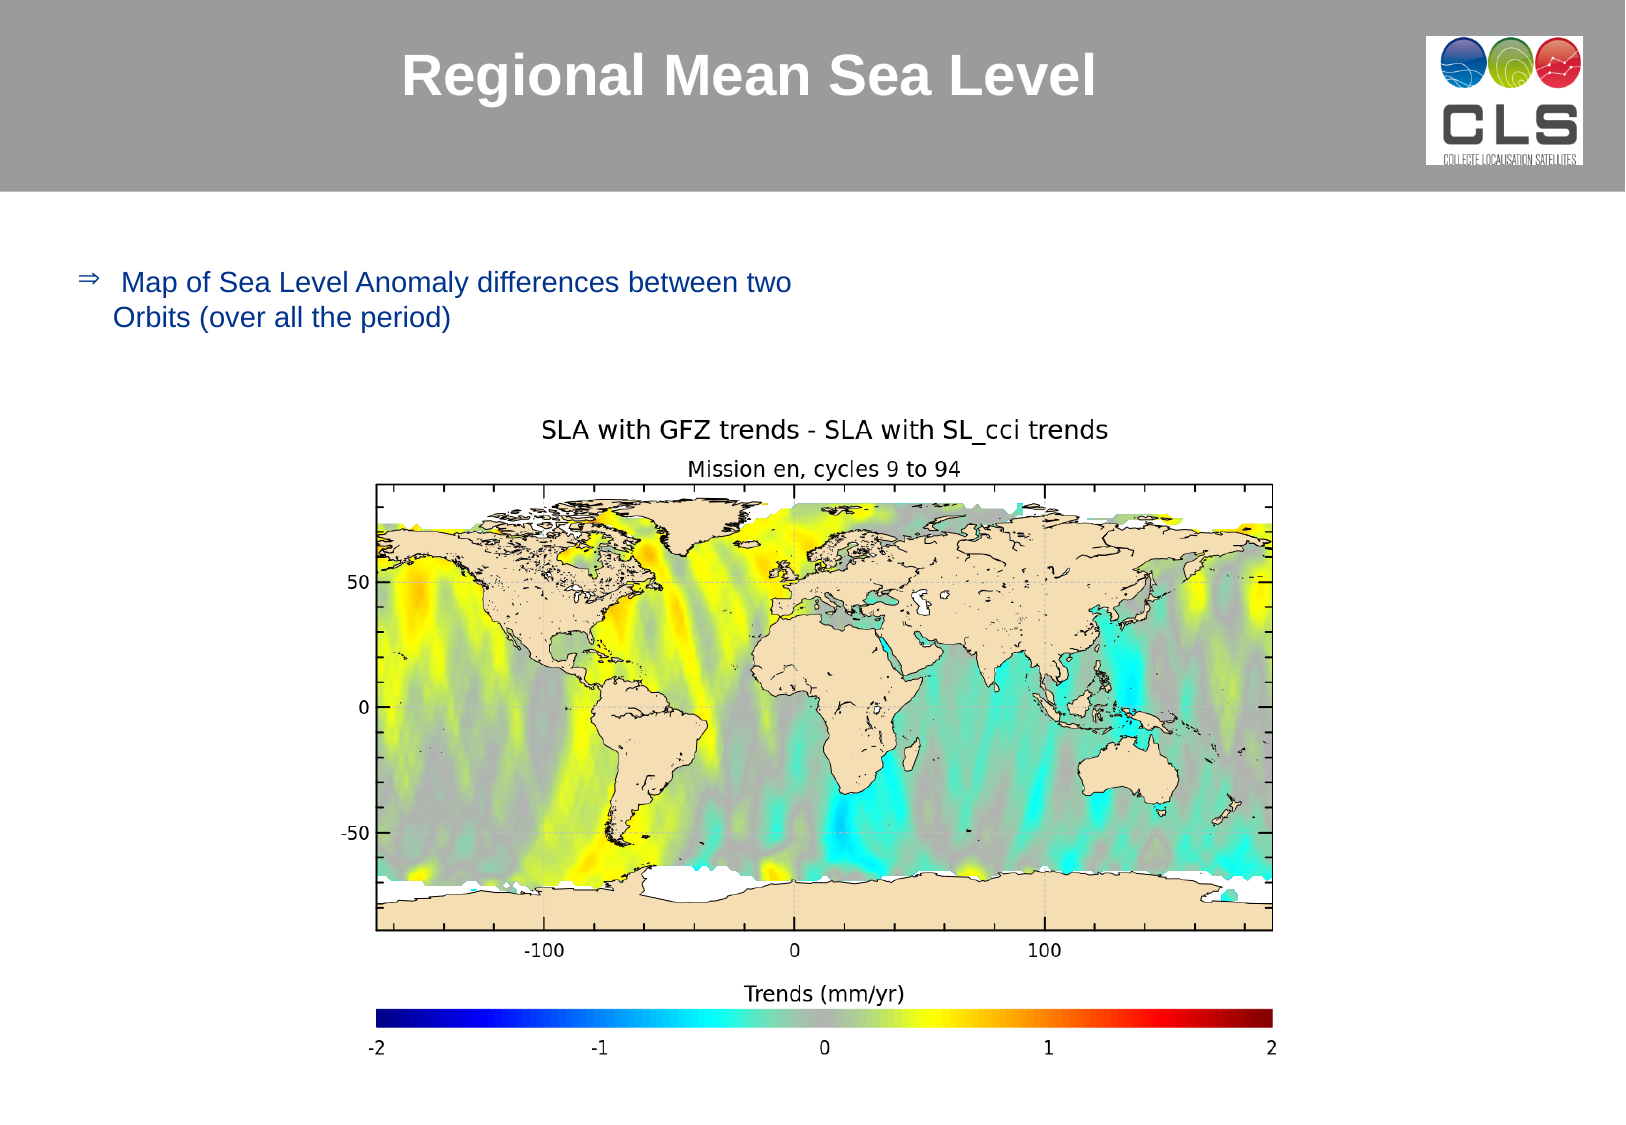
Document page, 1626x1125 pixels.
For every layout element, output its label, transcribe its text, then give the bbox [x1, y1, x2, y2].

picture [265, 387, 1325, 1092]
picture [1426, 36, 1583, 165]
text_box Map of Sea Level Anomaly differences between two Orbits (over all the period) [62, 220, 841, 376]
text_box Regional Mean Sea Level [386, 40, 1162, 119]
